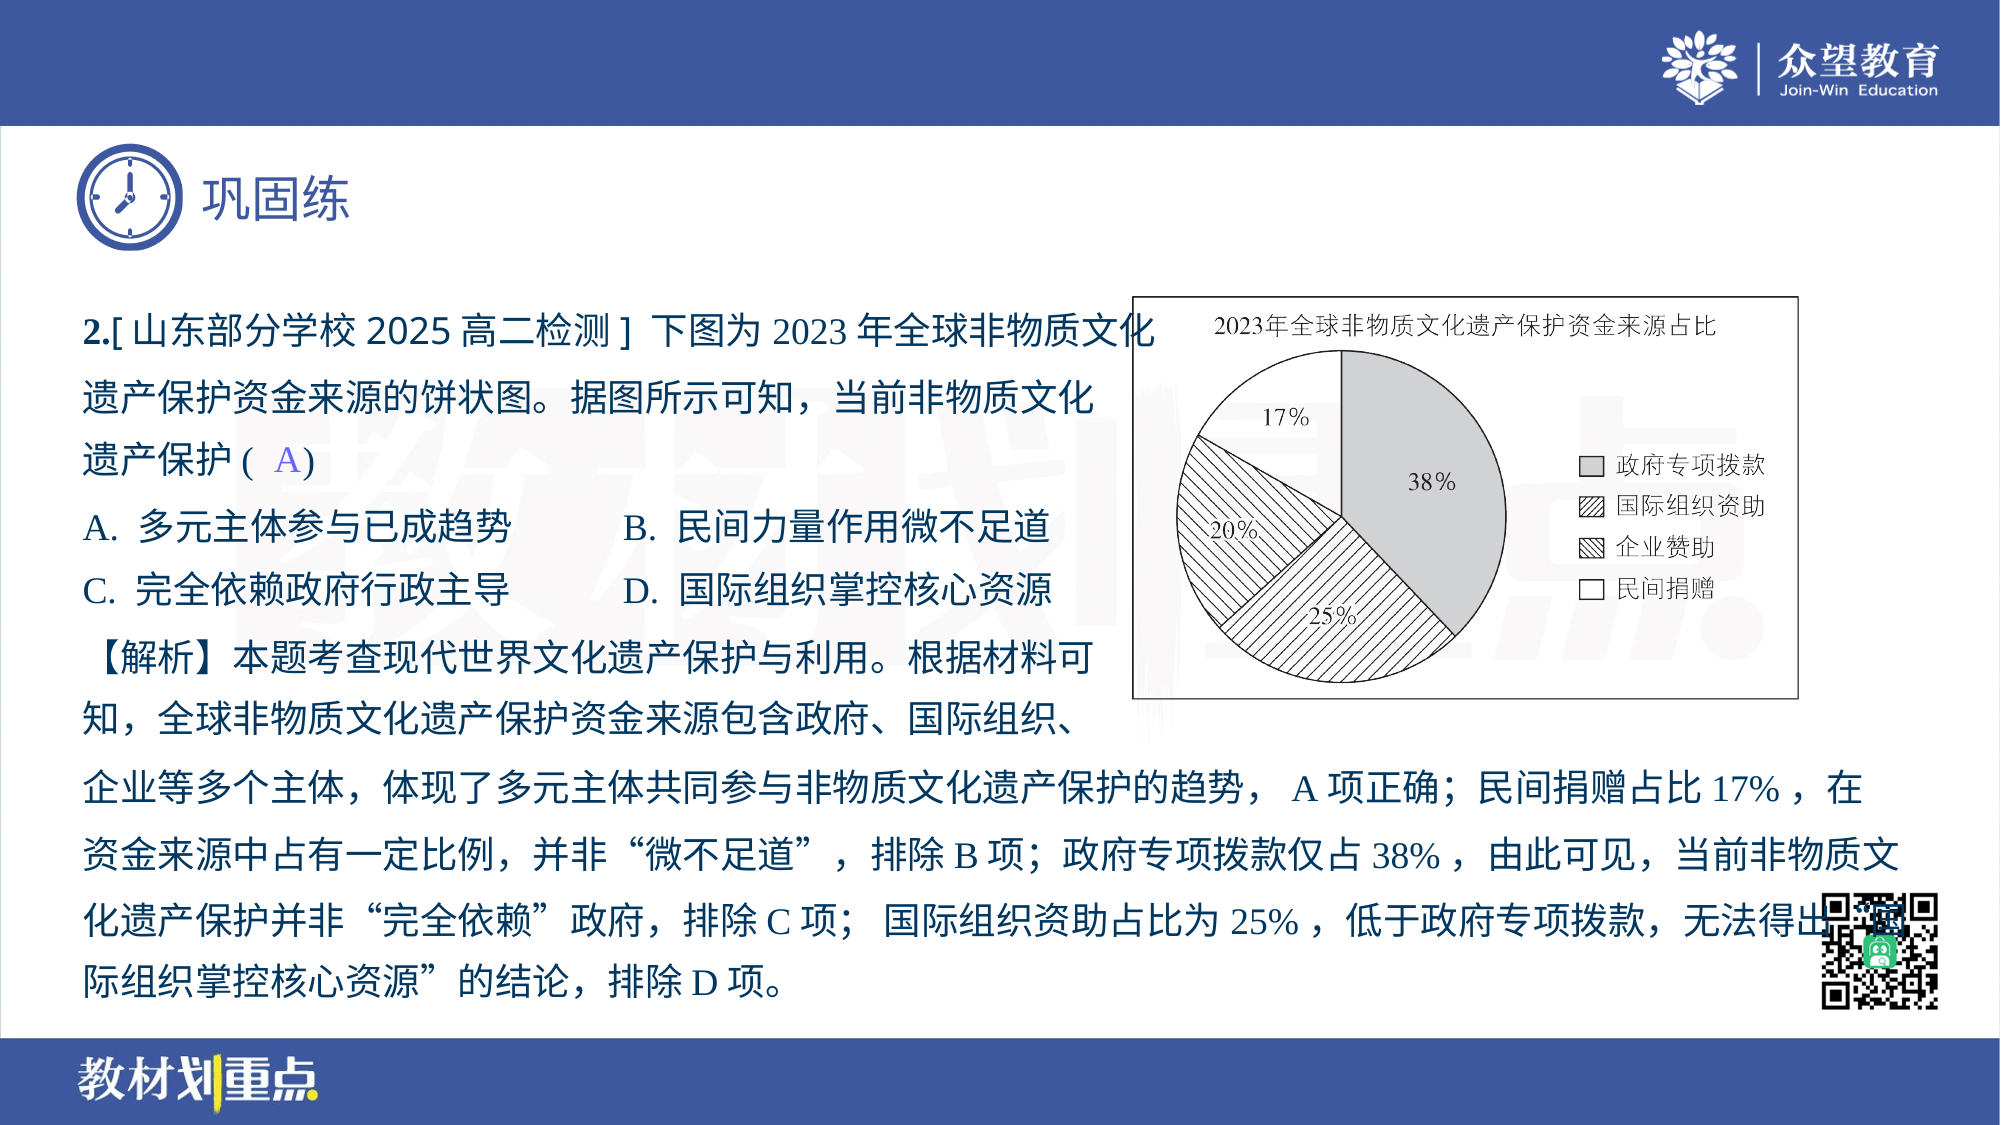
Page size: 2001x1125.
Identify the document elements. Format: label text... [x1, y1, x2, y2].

text_box 企业等多个主体，体现了多元主体共同参与非物质文化遗产保护的趋势，A项正确；民间捐赠占比17%，在 资金来源中占有一定比例，并非“微不足道”，排除B项；政府专项拨款仅占38%，由此可见，当前非物质文 化遗产保护并非“完全依赖”政府，排除C项； 国际组织资助占比为25%，低于政府专项拨款，无法得出“国 际组织掌控核心资源”的结论，排除D项。 [82, 742, 1817, 998]
text_box 【解析】本题考查现代世界文化遗产保护与利用。根据材料可 知，全球非物质文化遗产保护资金来源包含政府、国际组织、 [82, 612, 1128, 735]
text_box 2.[山东部分学校2025高二检测] 下图为2023年全球非物质文化 遗产保护资金来源的饼状图。据图所示可知，当前非物质文化 遗产保护( ) [82, 285, 1128, 475]
text_box A [260, 417, 315, 474]
text_box A. 多元主体参与已成趋势 B. 民间力量作用微不足道 C. 完全依赖政府行政主导 D. 国际组织掌控核心资源 [82, 481, 1128, 605]
picture [0, 0, 2000, 1125]
